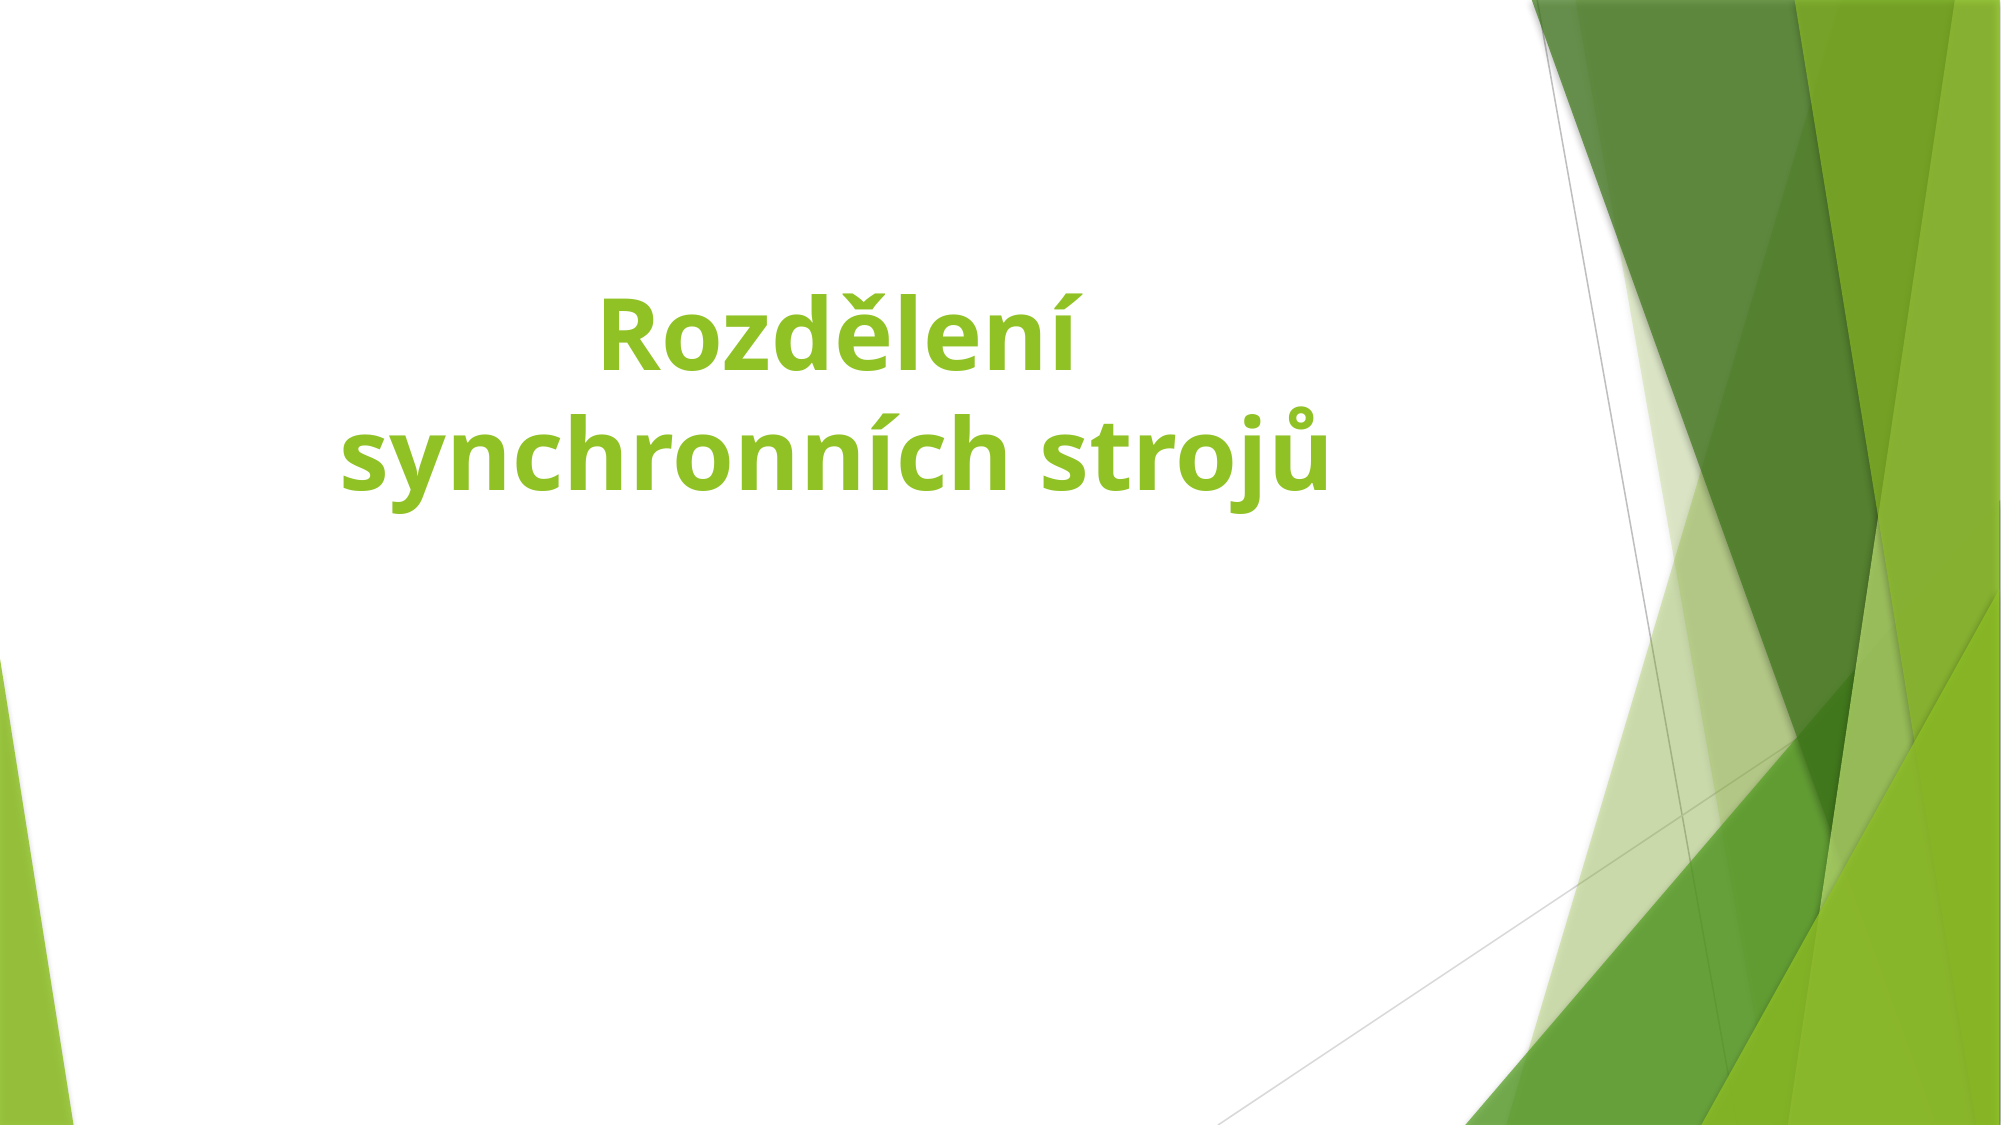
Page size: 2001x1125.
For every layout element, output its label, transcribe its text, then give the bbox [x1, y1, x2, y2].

subtitle [0, 664, 1331, 845]
title Rozdělení synchronních strojů [308, 262, 1367, 539]
